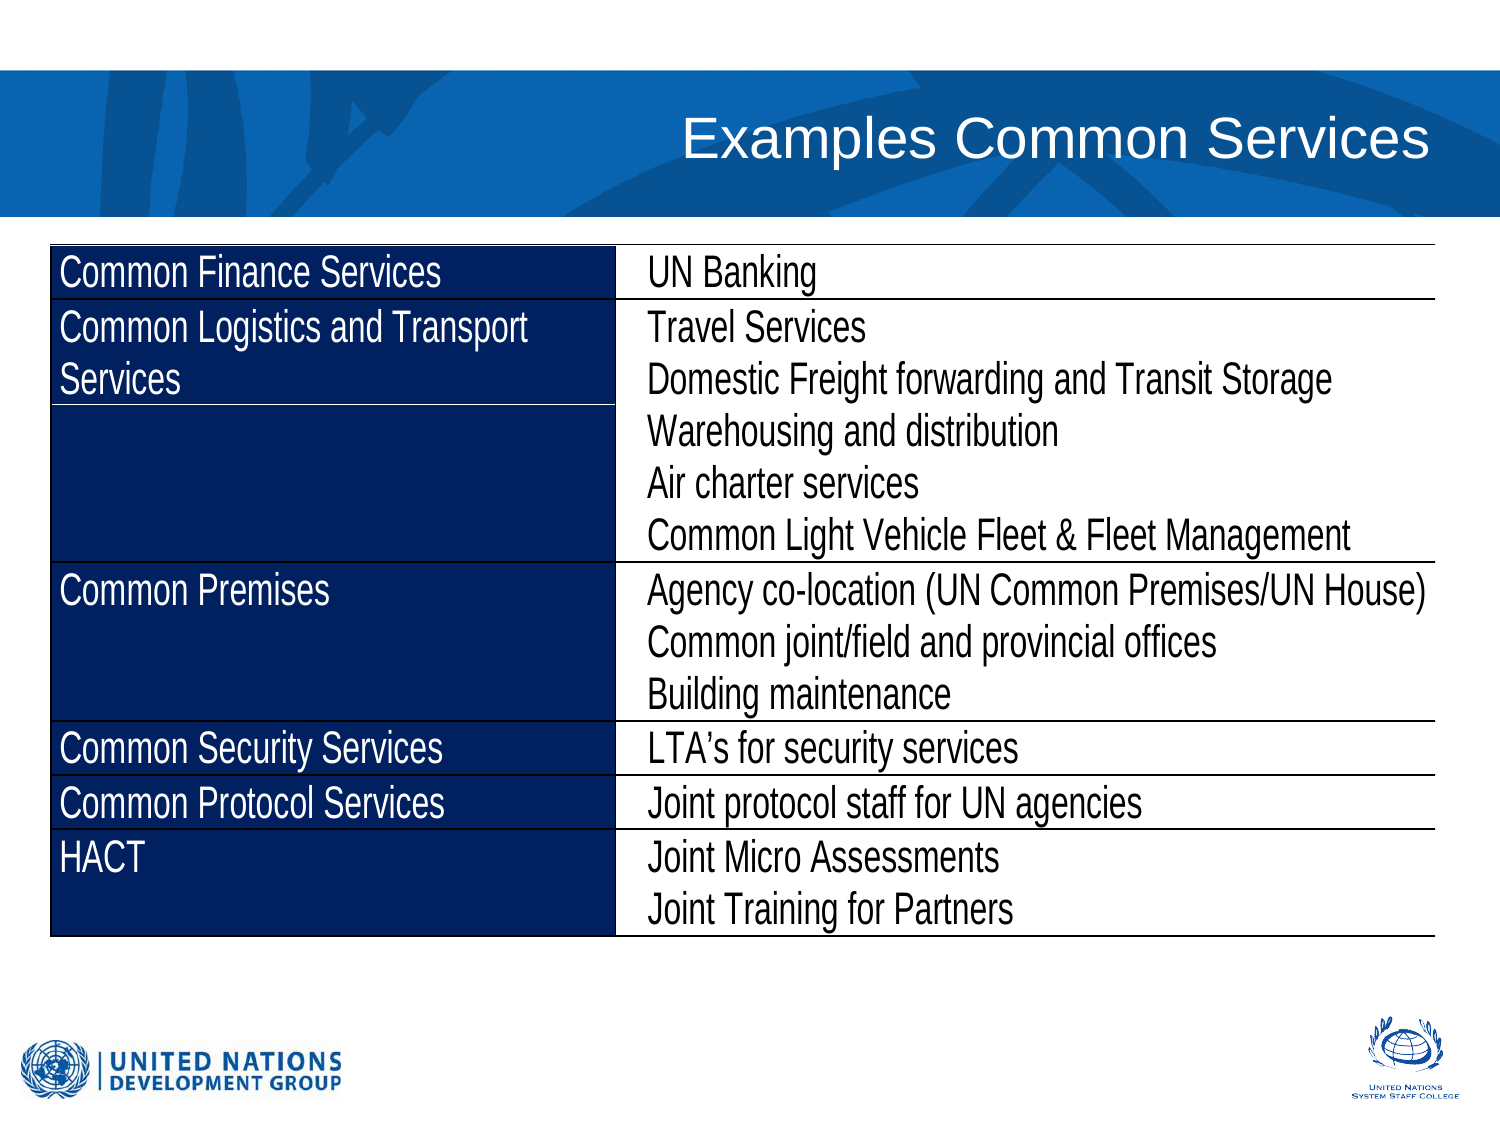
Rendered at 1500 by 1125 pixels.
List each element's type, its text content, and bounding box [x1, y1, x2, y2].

picture [0, 70, 1500, 217]
picture [41, 243, 1436, 988]
picture [1352, 1016, 1459, 1099]
title Examples Common Services [171, 85, 1447, 186]
picture [21, 1040, 341, 1099]
